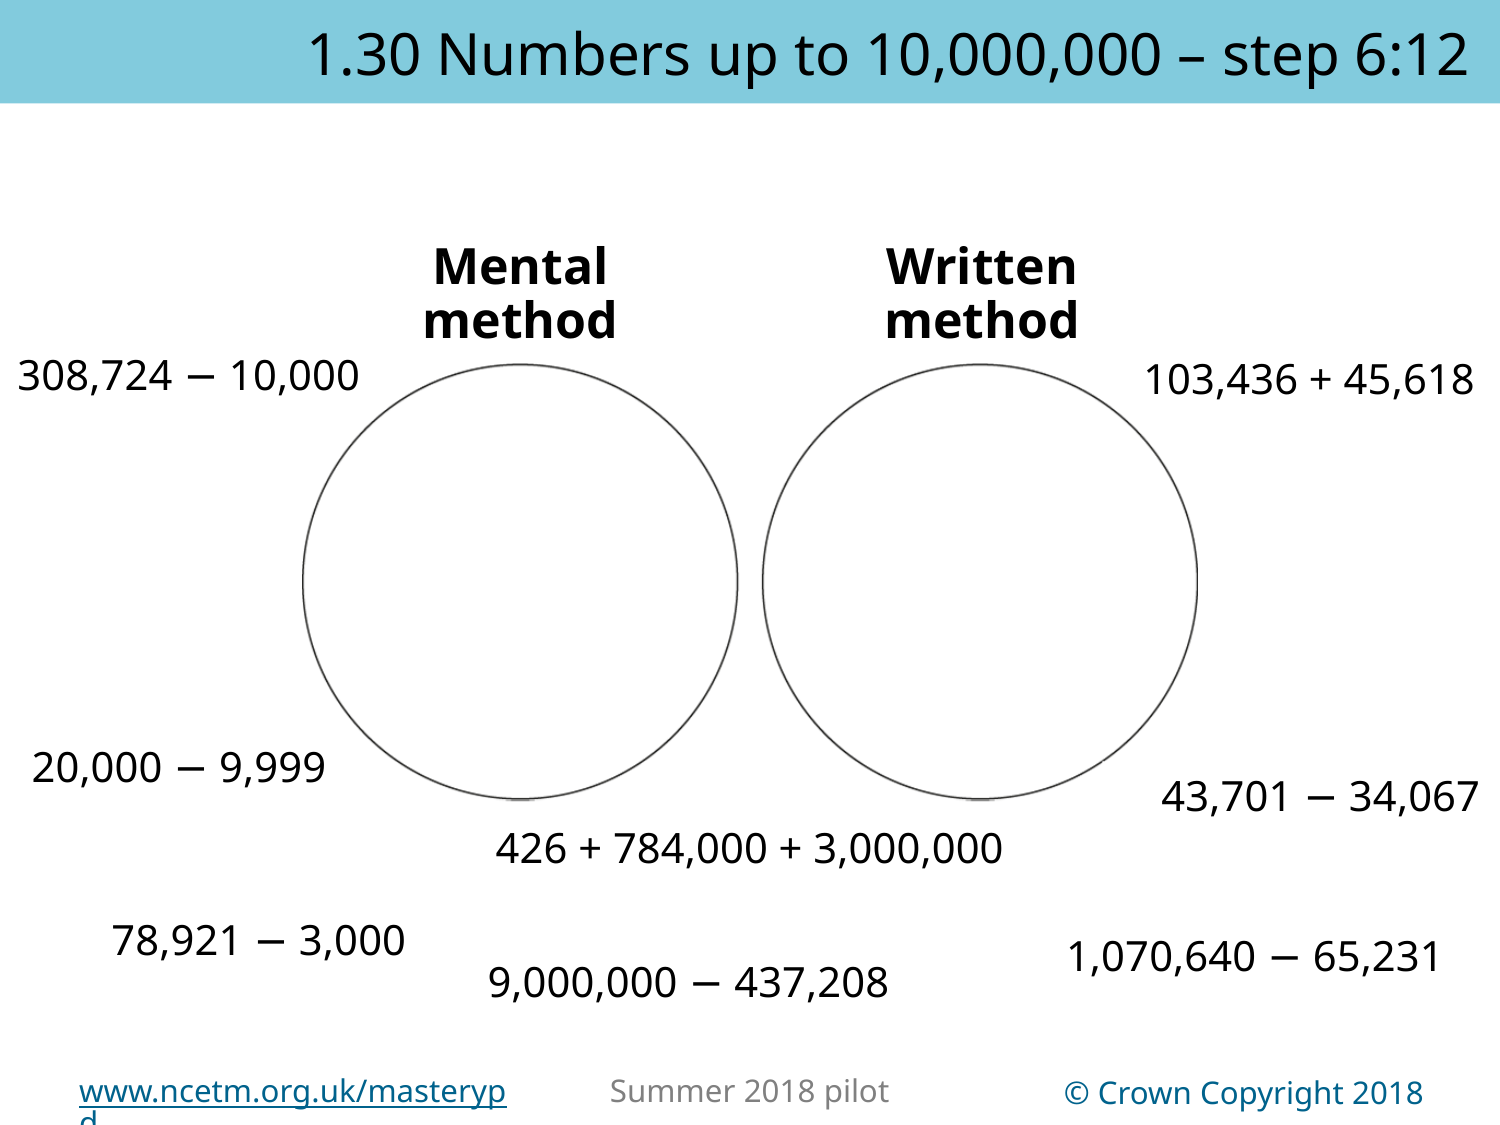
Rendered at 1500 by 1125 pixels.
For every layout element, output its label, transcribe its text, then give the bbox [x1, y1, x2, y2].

text_box 308,724 − 10,000 [2, 347, 376, 408]
text_box 426 + 784,000 + 3,000,000 [480, 819, 1020, 880]
text_box Written method [869, 234, 1096, 349]
text_box Mental method [407, 234, 634, 349]
text_box 9,000,000 − 437,208 [472, 954, 905, 1015]
text_box 78,921 − 3,000 [96, 912, 422, 973]
text_box 20,000 − 9,999 [16, 739, 297, 799]
text_box 1,070,640 − 65,231 [1051, 927, 1460, 988]
text_box 43,701 − 34,067 [1146, 768, 1496, 829]
list 1.30 Numbers up to 10,000,000 – step 6:12 [0, 0, 1500, 104]
picture [302, 350, 1198, 810]
text_box 103,436 + 45,618 [1198, 350, 1491, 411]
